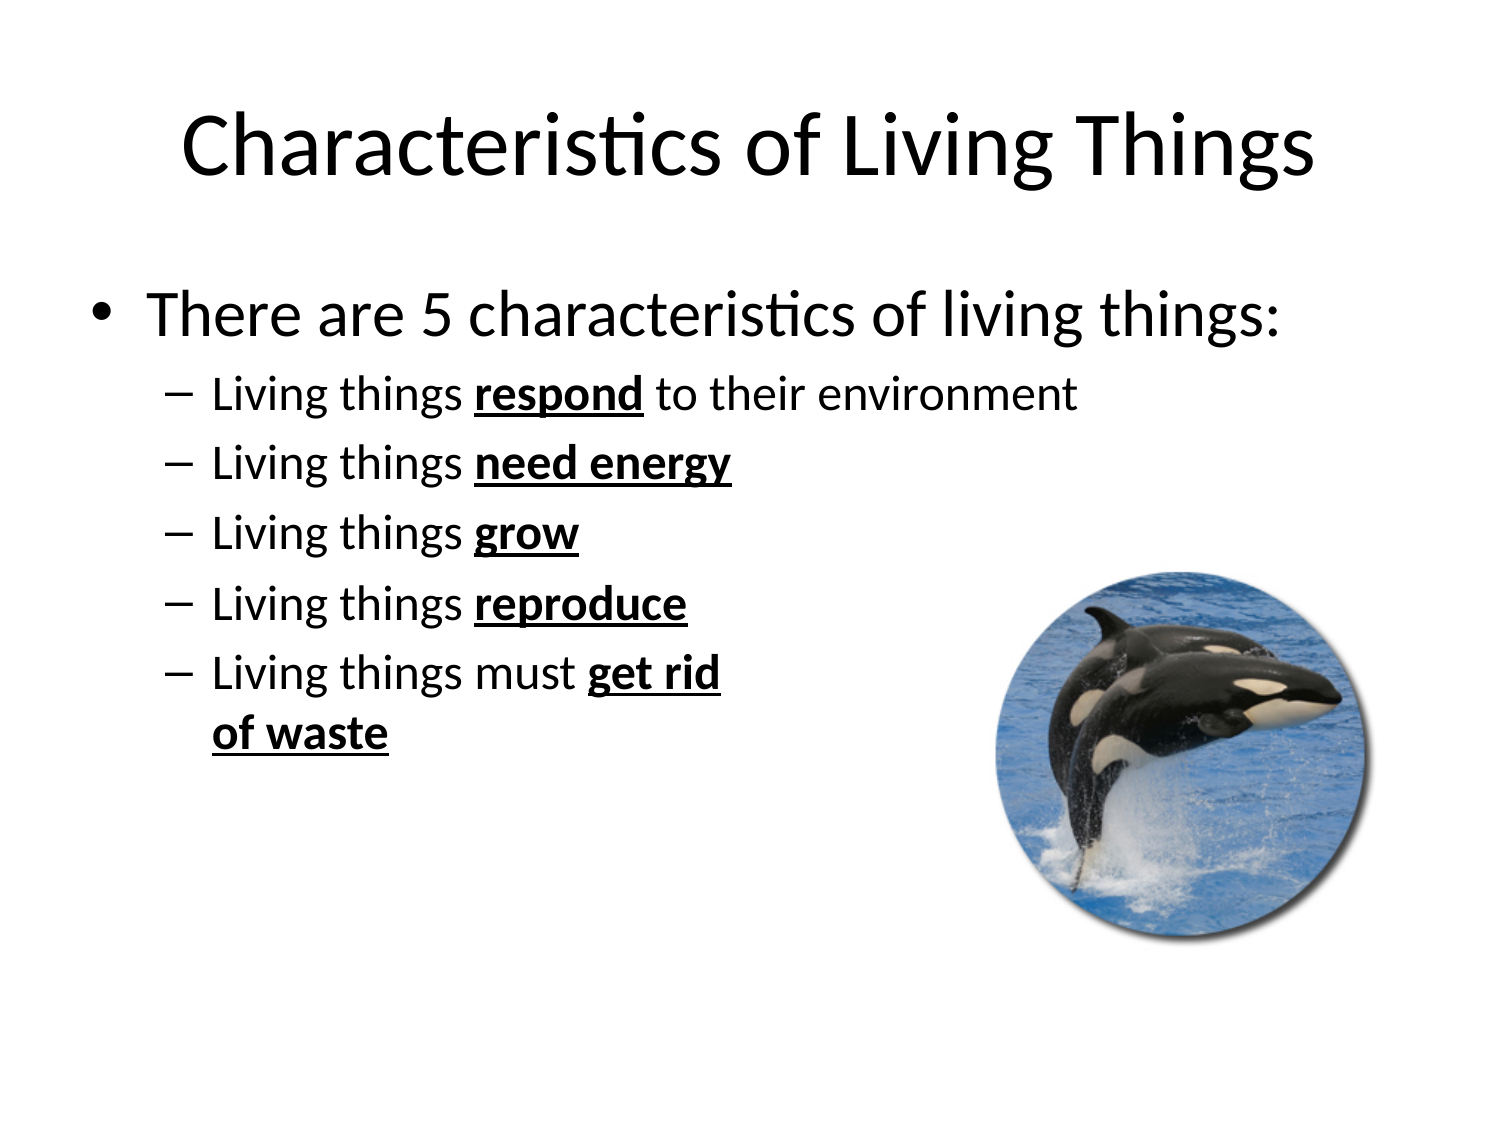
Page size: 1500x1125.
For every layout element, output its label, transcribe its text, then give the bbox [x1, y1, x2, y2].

title Characteristics of Living Things [75, 45, 1425, 233]
picture [987, 562, 1381, 953]
list There are 5 characteristics of living things: Living things respond to their environment Living things need energy Living things grow Living things reproduce Living things must get rid of waste [75, 262, 1425, 1005]
